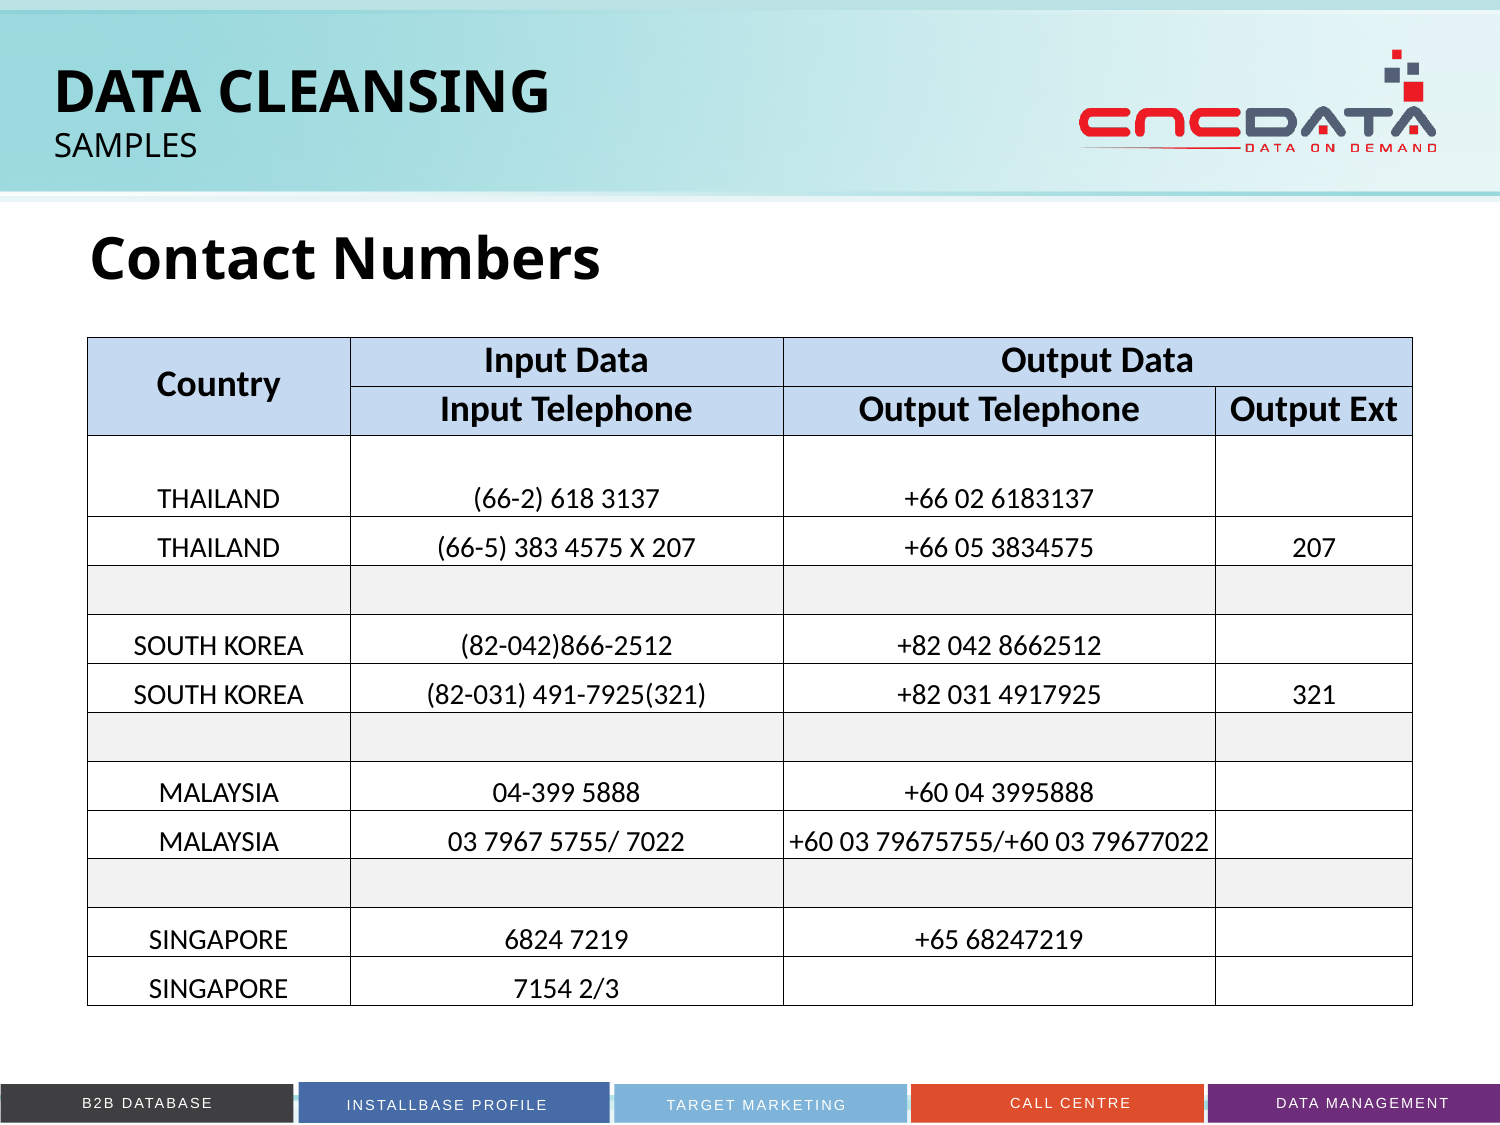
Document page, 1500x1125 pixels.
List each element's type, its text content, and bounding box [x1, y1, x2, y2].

table_cell [351, 713, 783, 761]
table_cell 321 [1216, 664, 1412, 712]
table_cell Output Telephone [784, 387, 1215, 435]
table_cell SINGAPORE [88, 908, 350, 956]
table_cell (82-042)866-2512 [351, 615, 783, 663]
picture [294, 1095, 298, 1123]
table_cell +66 02 6183137 [784, 436, 1215, 516]
text_box Contact Numbers [75, 224, 721, 288]
table_cell (82-031) 491-7925(321) [351, 664, 783, 712]
table_cell +82 031 4917925 [784, 664, 1215, 712]
table_cell +60 04 3995888 [784, 762, 1215, 810]
table_cell [784, 566, 1215, 614]
table_cell [1216, 762, 1412, 810]
table_cell [88, 566, 350, 614]
table_cell 04-399 5888 [351, 762, 783, 810]
table_cell [1216, 811, 1412, 858]
table_cell [784, 957, 1215, 1005]
table_cell THAILAND [88, 436, 350, 516]
table_cell [1216, 566, 1412, 614]
table_cell (66-5) 383 4575 X 207 [351, 517, 783, 565]
table_cell MALAYSIA [88, 811, 350, 858]
table_header Input Data [351, 338, 783, 386]
table_cell [1216, 615, 1412, 663]
table_cell SOUTH KOREA [88, 664, 350, 712]
table_cell SINGAPORE [88, 957, 350, 1005]
table_cell [1216, 859, 1412, 907]
table_header Country [88, 338, 350, 435]
table_cell [1216, 436, 1412, 516]
table_cell Output Ext [1216, 387, 1412, 435]
table_cell [1216, 713, 1412, 761]
picture [610, 1095, 614, 1123]
table_cell (66-2) 618 3137 [351, 436, 783, 516]
table_cell [1216, 957, 1412, 1005]
table_header Output Data [784, 338, 1412, 386]
table_cell MALAYSIA [88, 762, 350, 810]
table_cell +66 05 3834575 [784, 517, 1215, 565]
table_cell 6824 7219 [351, 908, 783, 956]
table_cell [1216, 908, 1412, 956]
table_cell 03 7967 5755/ 7022 [351, 811, 783, 858]
table_cell [784, 713, 1215, 761]
table_cell THAILAND [88, 517, 350, 565]
table_cell [88, 713, 350, 761]
table_cell [351, 859, 783, 907]
picture [0, 0, 1500, 202]
table_cell 207 [1216, 517, 1412, 565]
table_cell +82 042 8662512 [784, 615, 1215, 663]
table_cell 7154 2/3 [351, 957, 783, 1005]
table_cell SOUTH KOREA [88, 615, 350, 663]
table_cell [784, 859, 1215, 907]
table_cell +65 68247219 [784, 908, 1215, 956]
table_cell Input Telephone [351, 387, 783, 435]
table_cell [351, 566, 783, 614]
title DATA CLEANSING SAMPLES [38, 26, 1161, 192]
table_cell +60 03 79675755/+60 03 79677022 [784, 811, 1215, 858]
table_cell [88, 859, 350, 907]
